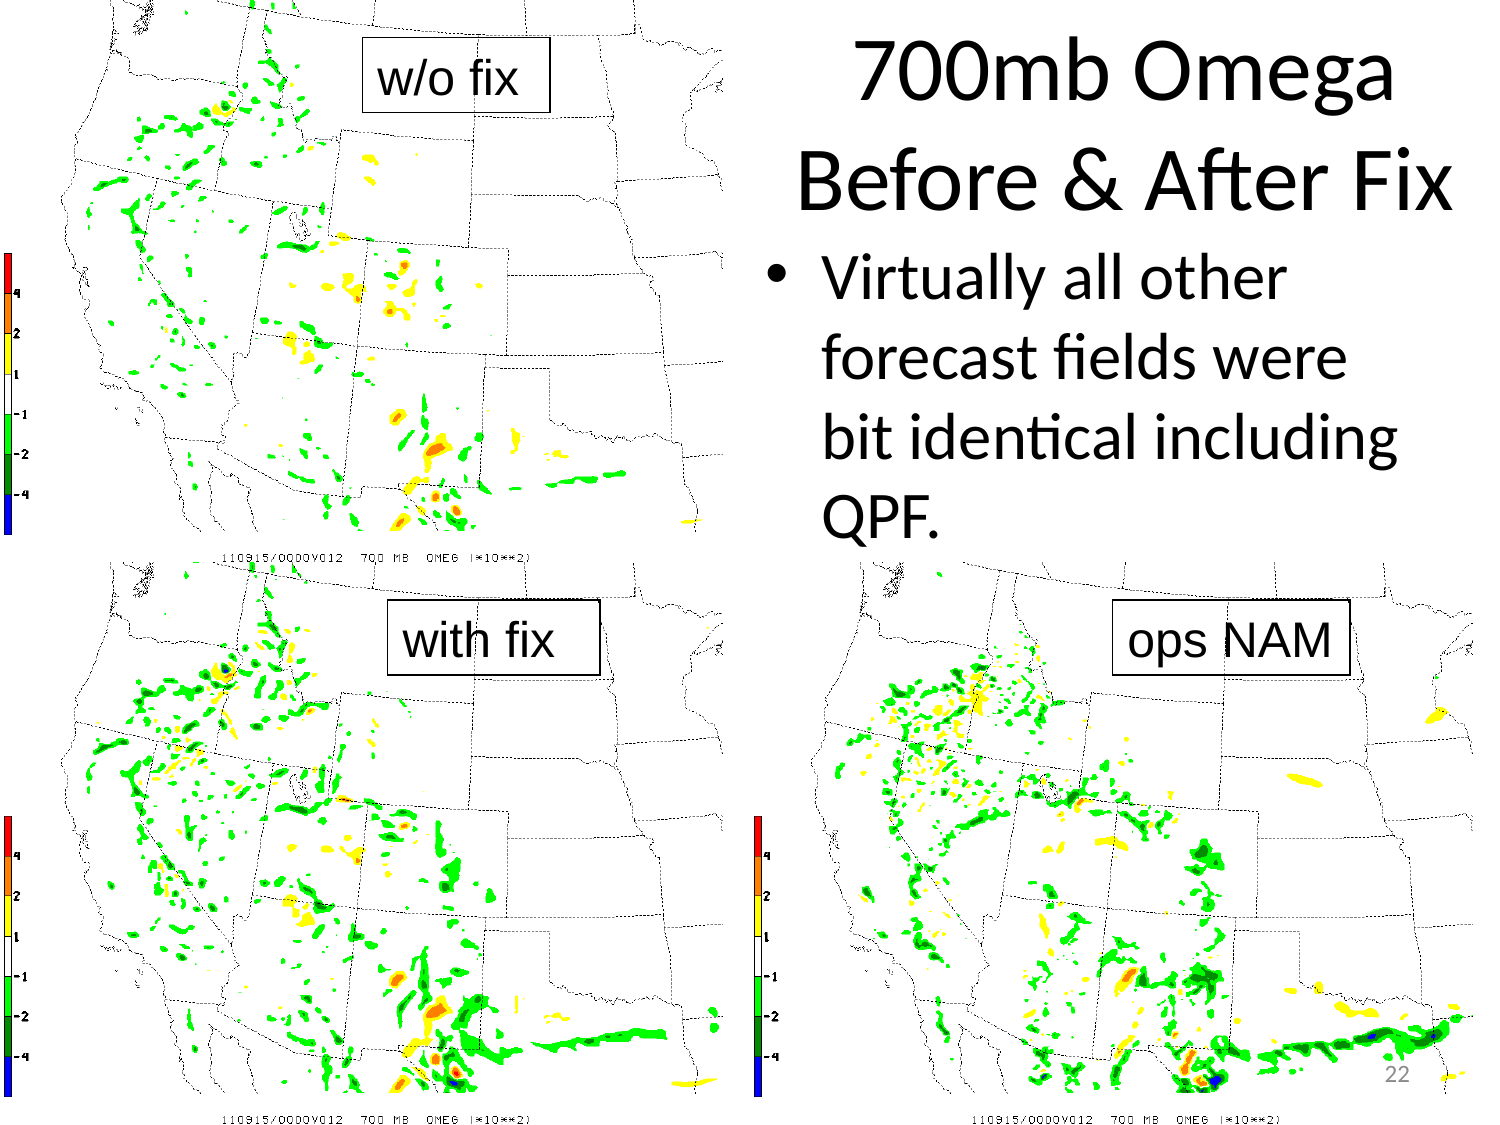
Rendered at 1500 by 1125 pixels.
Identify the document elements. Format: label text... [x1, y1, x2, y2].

picture [0, 0, 1500, 1125]
title 700mb Omega Before & After Fix [754, 24, 1500, 213]
list Virtually all other forecast fields were bit identical including QPF. [754, 224, 1426, 560]
